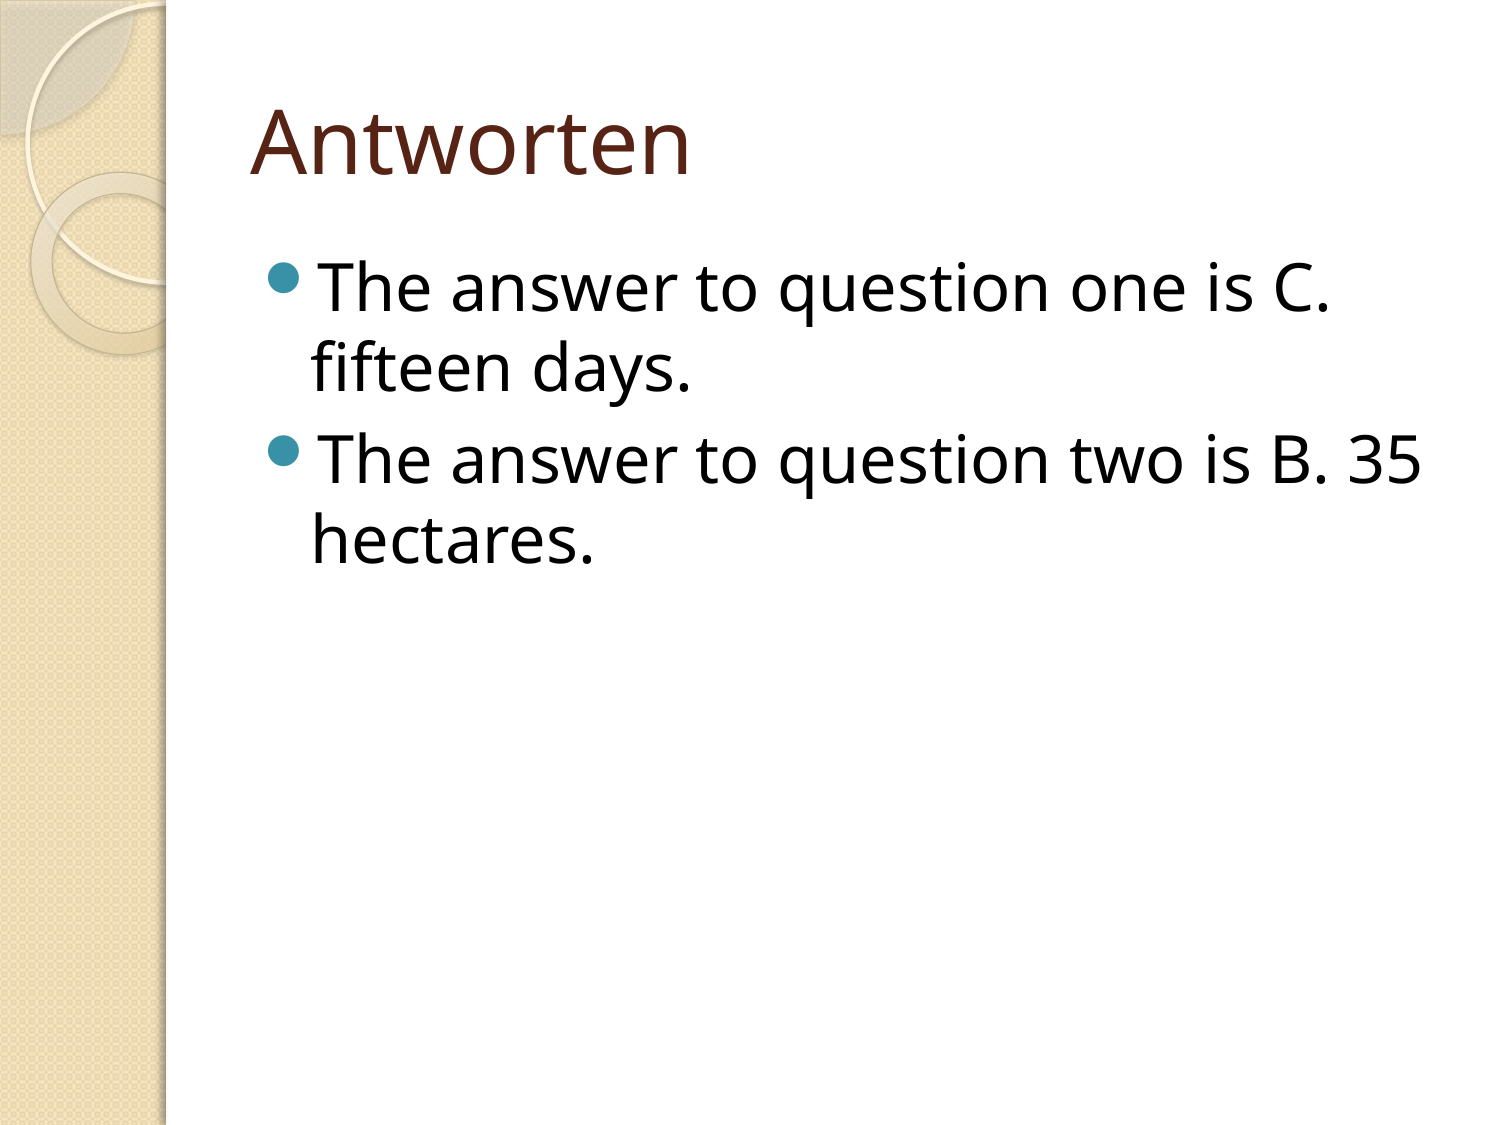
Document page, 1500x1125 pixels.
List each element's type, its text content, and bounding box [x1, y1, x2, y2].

list The answer to question one is C. fifteen days. The answer to question two is B. 35 hectares. [235, 237, 1466, 1025]
title Antworten [235, 45, 1466, 233]
